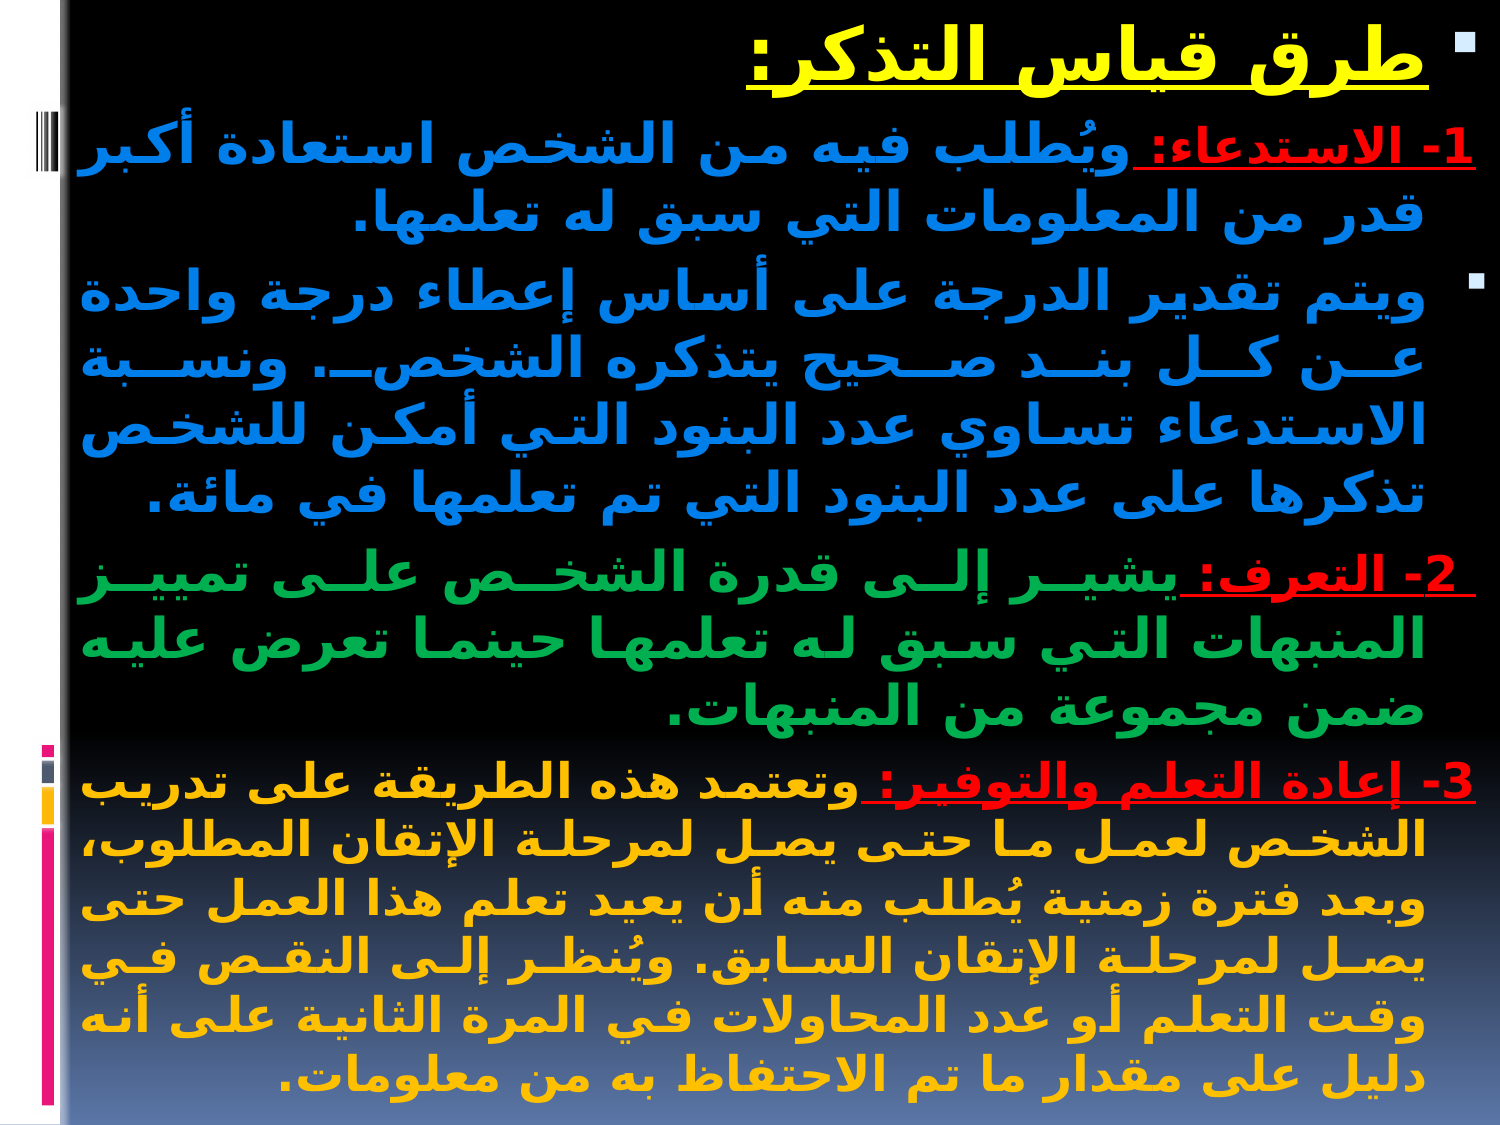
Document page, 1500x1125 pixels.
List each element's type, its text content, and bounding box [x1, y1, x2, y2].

list طرق قياس التذكر: 1- الاستدعاء: ويُطلب فيه من الشخص استعادة أكبر قدر من المعلومات التي سبق له تعلمها. ويتم تقدير الدرجة على أساس إعطاء درجة واحدة عن كل بند صحيح يتذكره الشخص. ونسبة الاستدعاء تساوي عدد البنود التي أمكن للشخص تذكرها على عدد البنود التي تم تعلمها في مائة. 2- التعرف: يشير إلى قدرة الشخص على تمييز المنبهات التي سبق له تعلمها حينما تعرض عليه ضمن مجموعة من المنبهات. 3- إعادة التعلم والتوفير: وتعتمد هذه الطريقة على تدريب الشخص لعمل ما حتى يصل لمرحلة الإتقان المطلوب، وبعد فترة زمنية يُطلب منه أن يعيد تعلم هذا العمل حتى يصل لمرحلة الإتقان السابق. ويُنظر إلى النقص في وقت التعلم أو عدد المحاولات في المرة الثانية على أنه دليل على مقدار ما تم الاحتفاظ به من معلومات. [64, 0, 1500, 1125]
